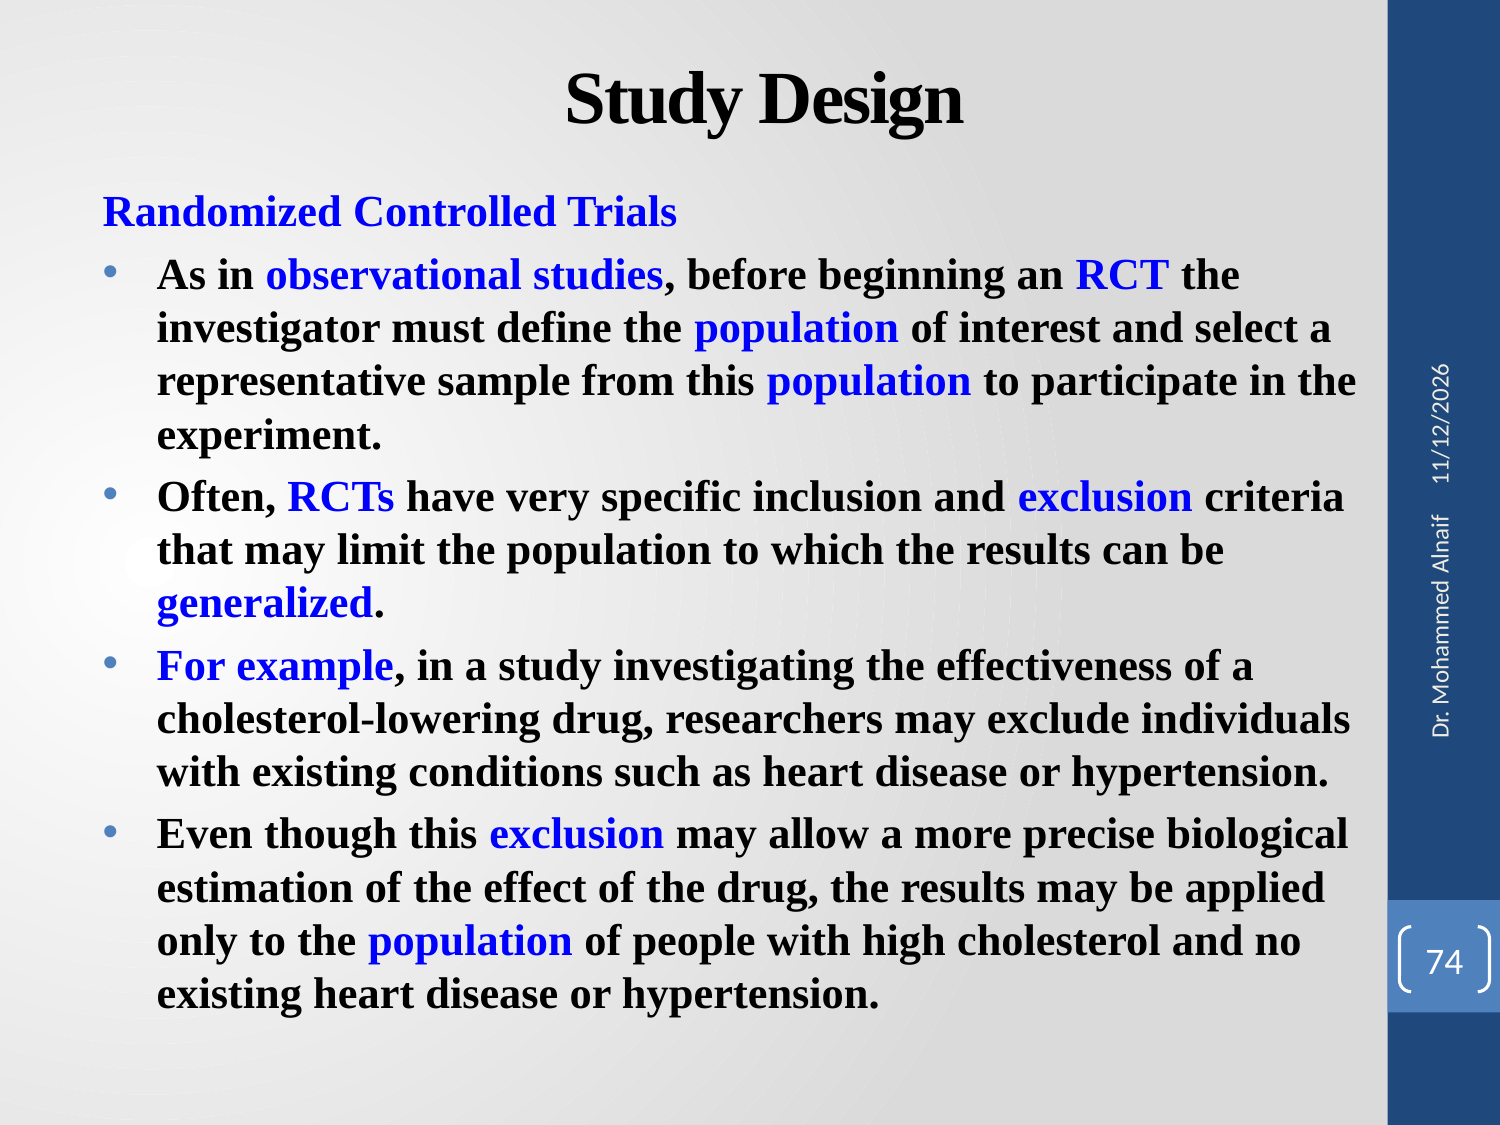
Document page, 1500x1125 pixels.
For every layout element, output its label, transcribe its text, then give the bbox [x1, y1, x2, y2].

footer Dr. Mohammed Alnaif [1408, 500, 1469, 889]
subtitle Randomized Controlled Trials As in observational studies, before beginning an RCT the investigator must define the population of interest and select a representative sample from this population to participate in the experiment. Often, RCTs have very specific inclusion and exclusion criteria that may limit the population to which the results can be generalized. For example, in a study investigating the effectiveness of a cholesterol-lowering drug, researchers may exclude individuals with existing conditions such as heart disease or hypertension. Even though this exclusion may allow a more precise biological estimation of the effect of the drug, the results may be applied only to the population of people with high cholesterol and no existing heart disease or hypertension. [87, 174, 1388, 1075]
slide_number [1408, 100, 1469, 500]
title Study Design [112, 37, 1388, 147]
slide_number 74 [1397, 925, 1492, 994]
